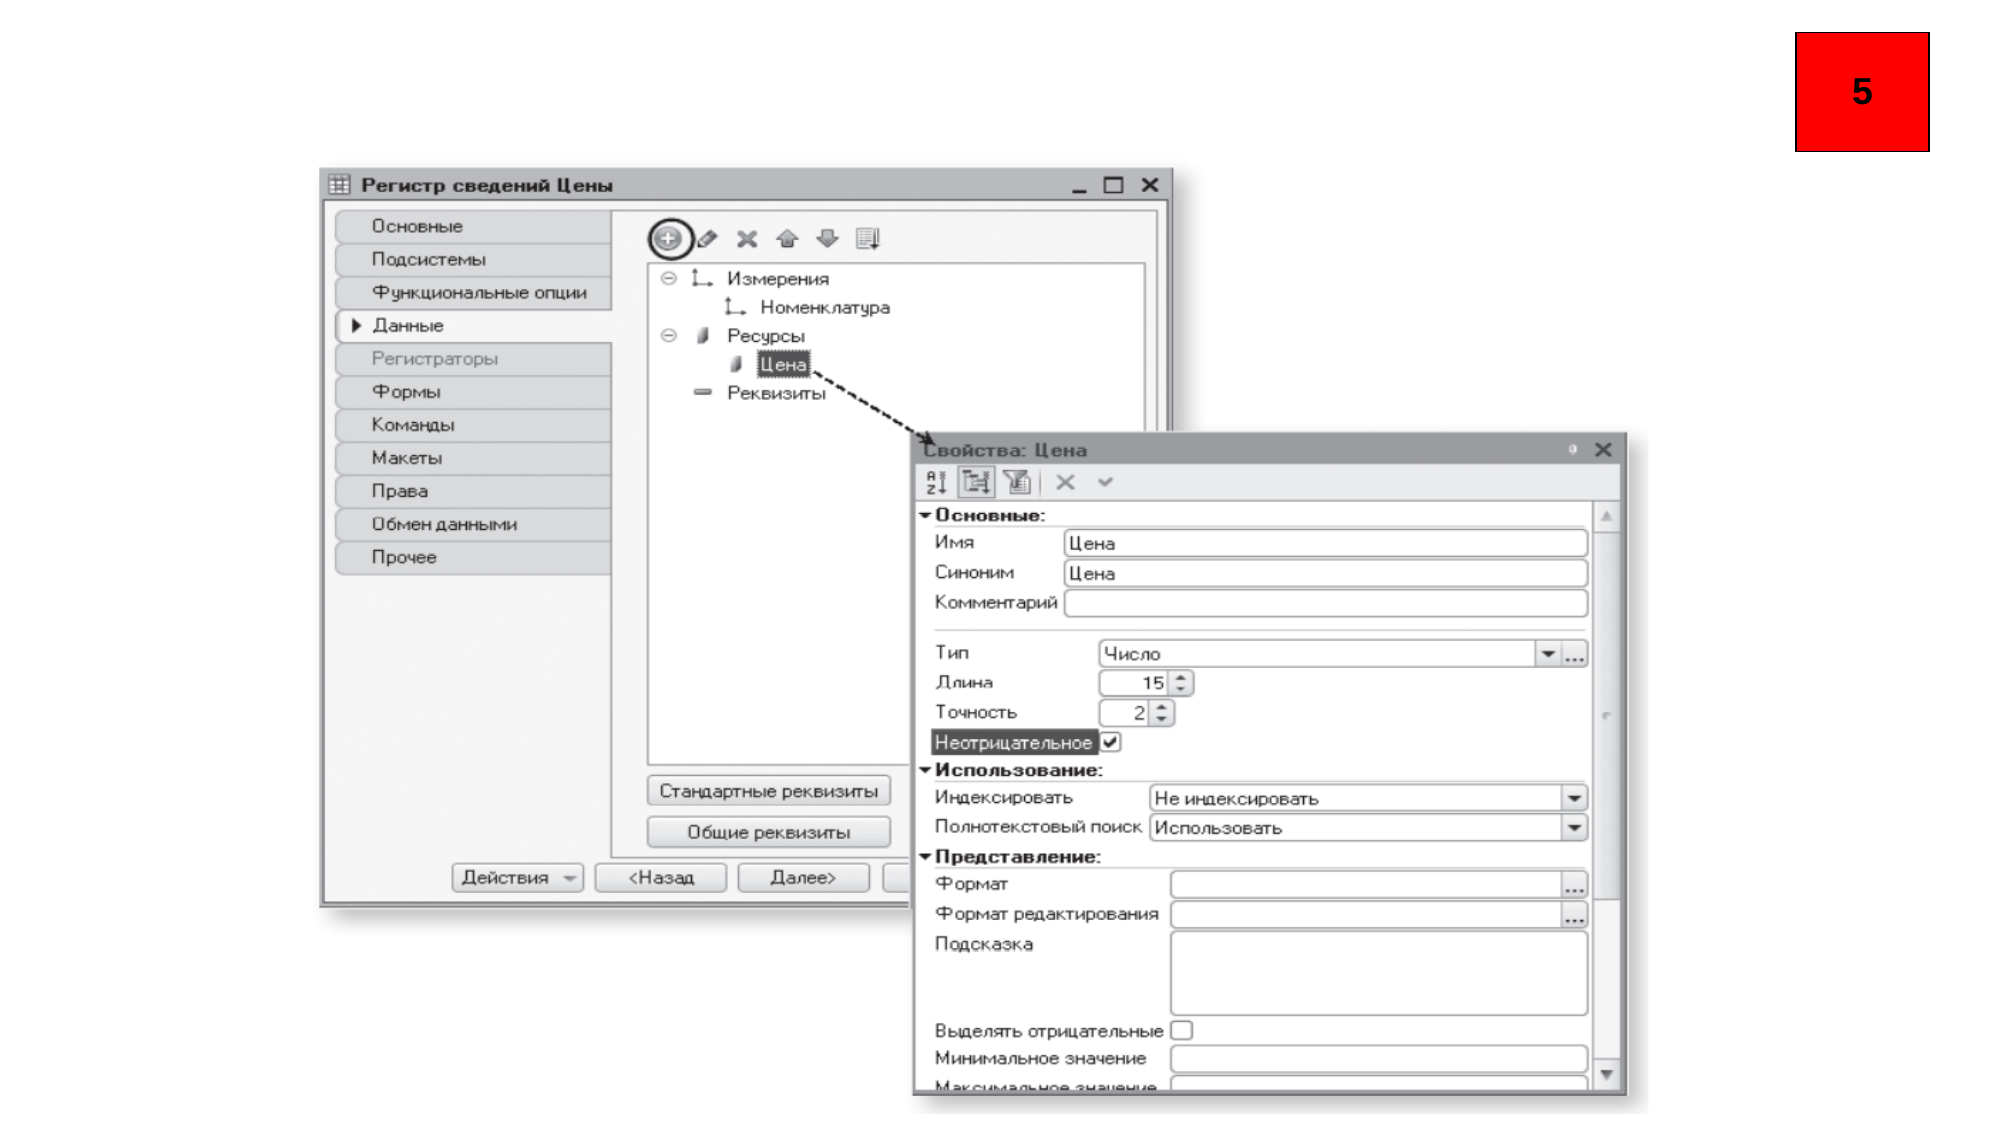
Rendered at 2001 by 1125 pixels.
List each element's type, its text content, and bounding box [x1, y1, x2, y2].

title 5 [1795, 32, 1930, 152]
picture [303, 151, 1649, 1114]
